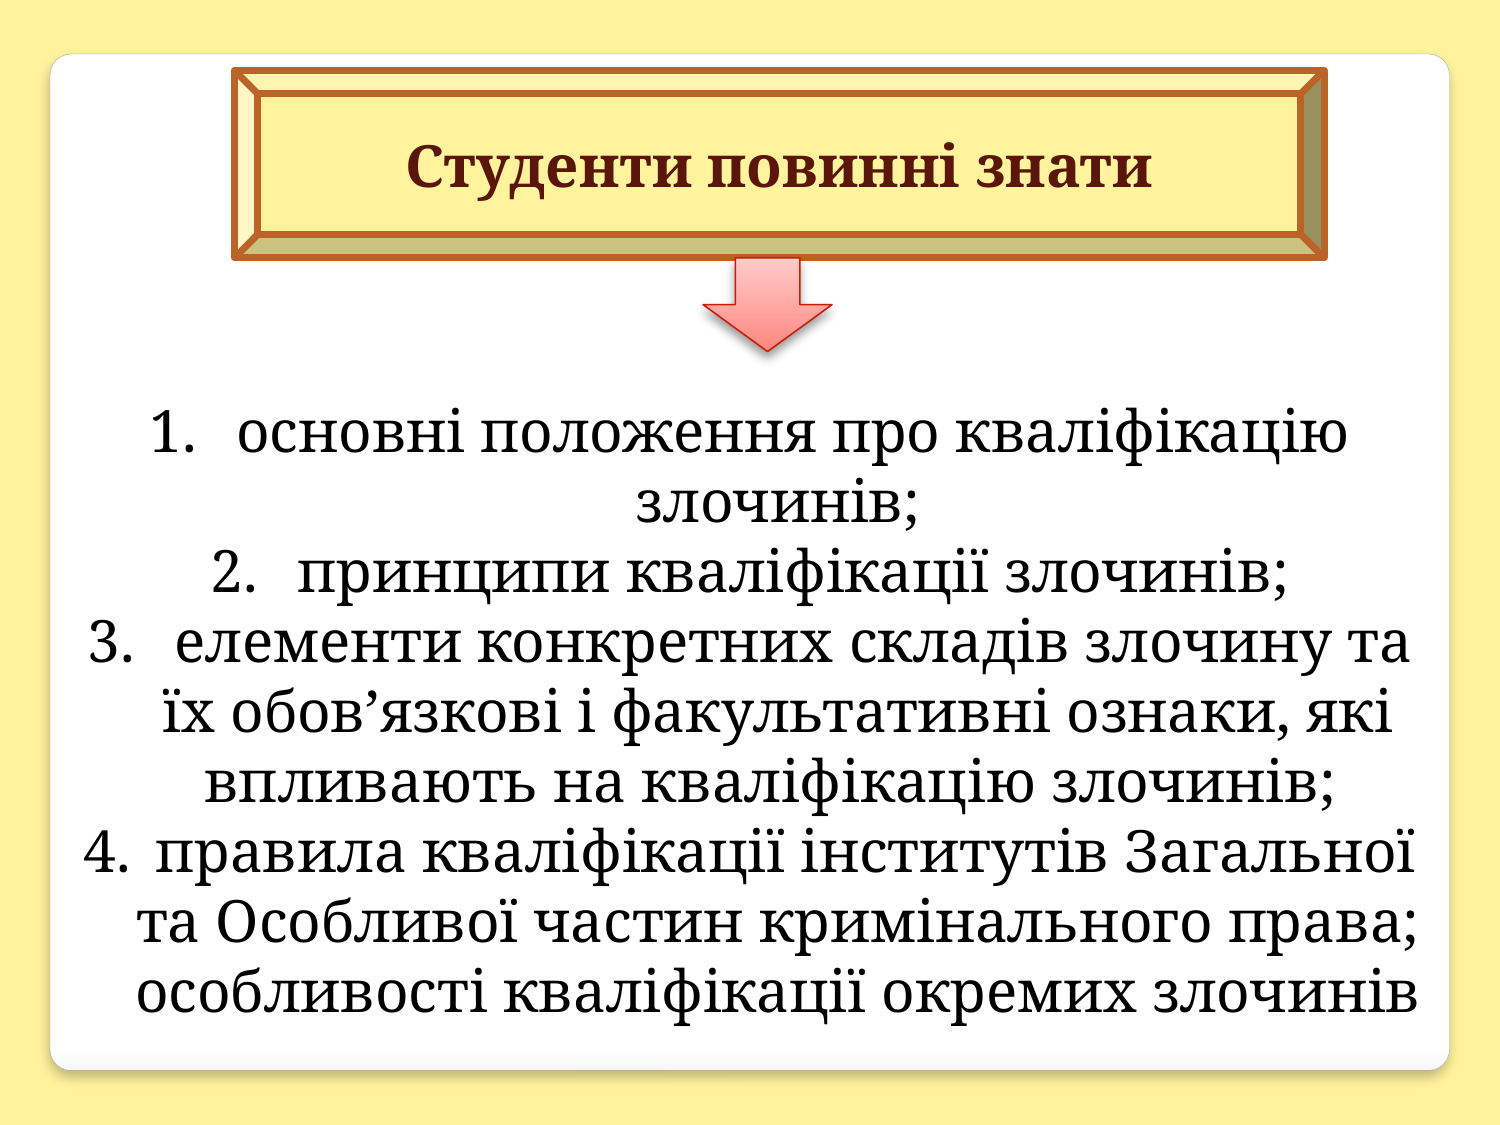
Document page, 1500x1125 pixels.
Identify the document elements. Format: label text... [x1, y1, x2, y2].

text_box [702, 257, 833, 353]
text_box Студенти повинні знати [231, 67, 1328, 261]
text_box основні положення про кваліфікацію злочинів; принципи кваліфікації злочинів; елементи конкретних складів злочину та їх обов’язкові і факультативні ознаки, які впливають на кваліфікацію злочинів; правила кваліфікації інститутів Загальної та Особливої частин кримінального права; особливості кваліфікації окремих злочинів [46, 386, 1454, 1032]
